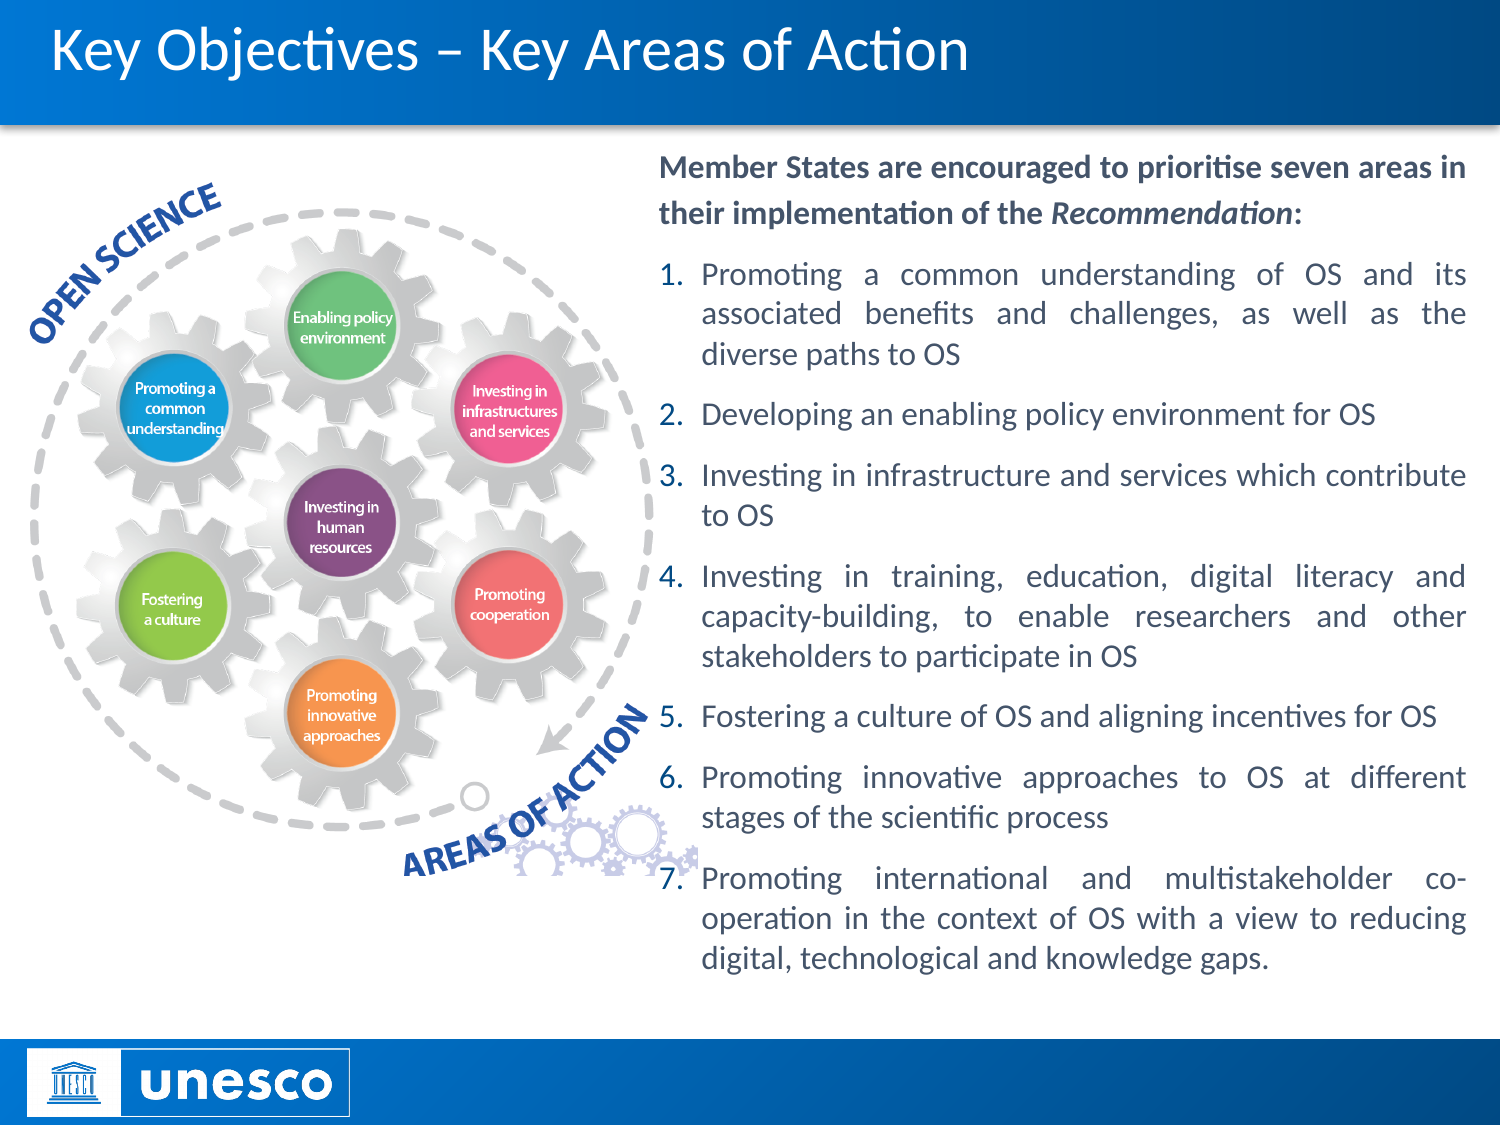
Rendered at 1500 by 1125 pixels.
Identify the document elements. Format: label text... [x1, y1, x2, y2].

list Member States are encouraged to prioritise seven areas in their implementation of the Recommendation: Promoting a common understanding of OS and its associated benefits and challenges, as well as the diverse paths to OS Developing an enabling policy environment for OS Investing in infrastructure and services which contribute to OS Investing in training, education, digital literacy and capacity-building, to enable researchers and other stakeholders to participate in OS Fostering a culture of OS and aligning incentives for OS Promoting innovative approaches to OS at different stages of the scientific process Promoting international and multistakeholder co-operation in the context of OS with a view to reducing digital, technological and knowledge gaps. [644, 131, 1483, 998]
picture [27, 1048, 350, 1117]
title Key Objectives – Key Areas of Action [51, 24, 1449, 100]
picture [0, 179, 698, 876]
